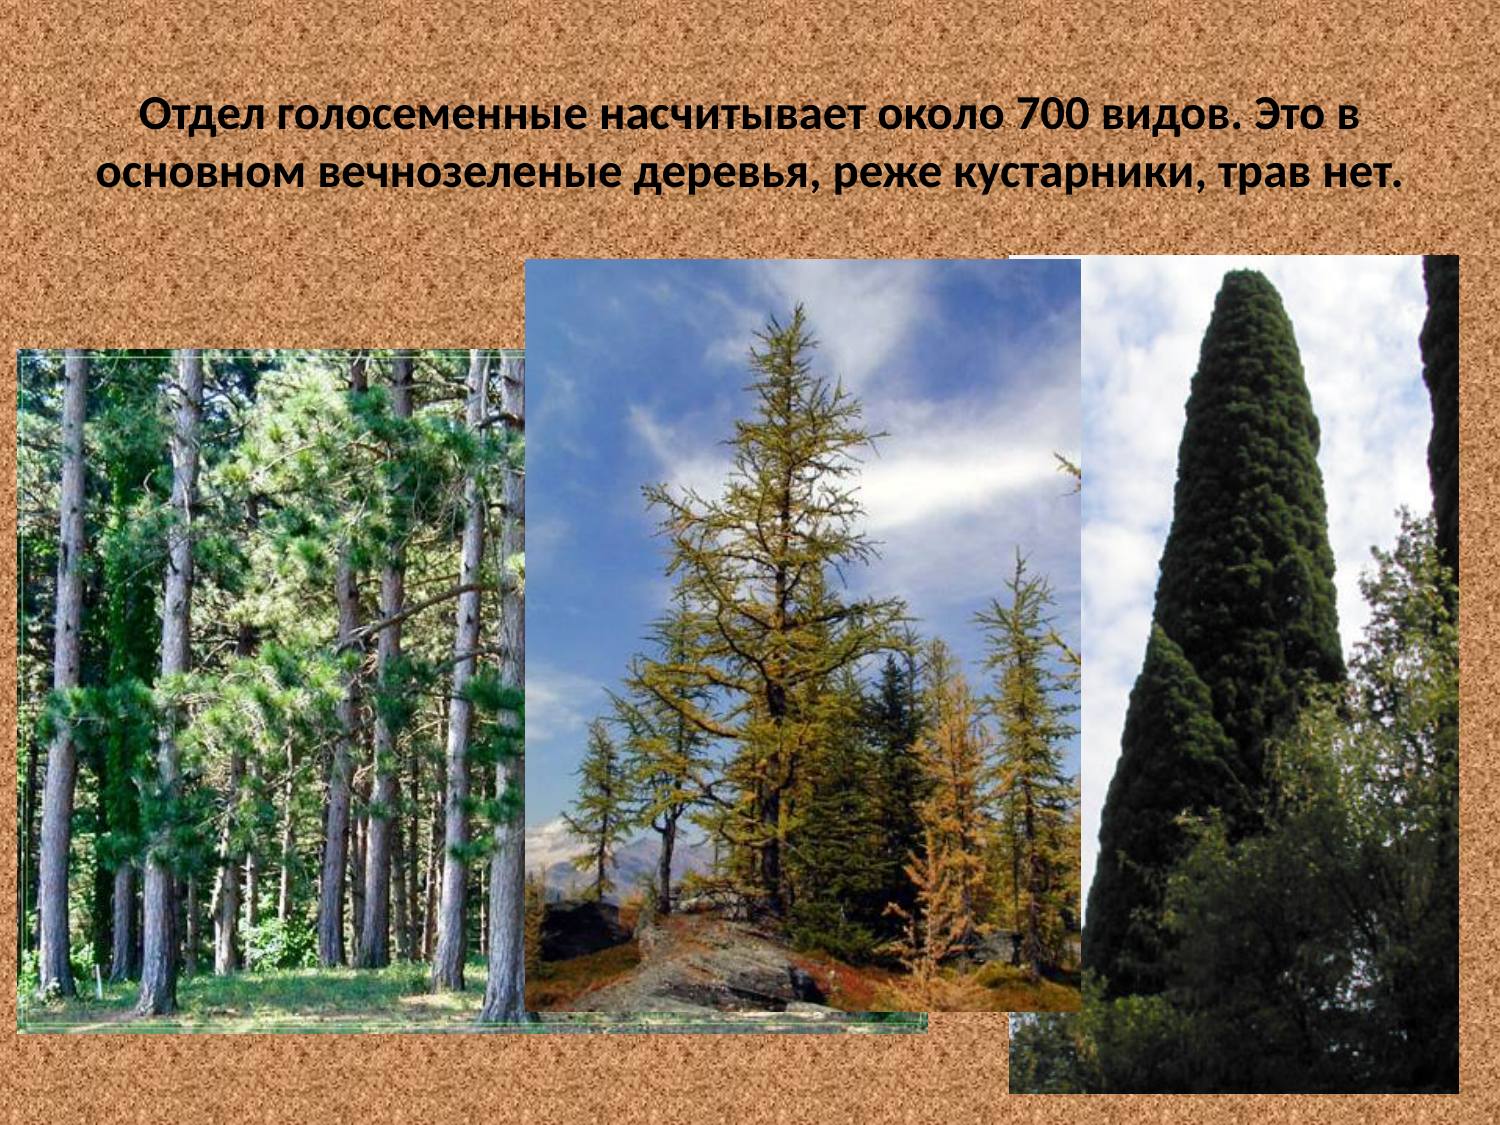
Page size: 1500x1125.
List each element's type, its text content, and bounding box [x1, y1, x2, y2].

title Отдел голосеменные насчитывает около 700 видов. Это в основном вечнозеленые деревья, реже кустарники, трав нет. [74, 44, 1426, 233]
picture [0, 0, 1500, 1125]
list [17, 349, 928, 1034]
